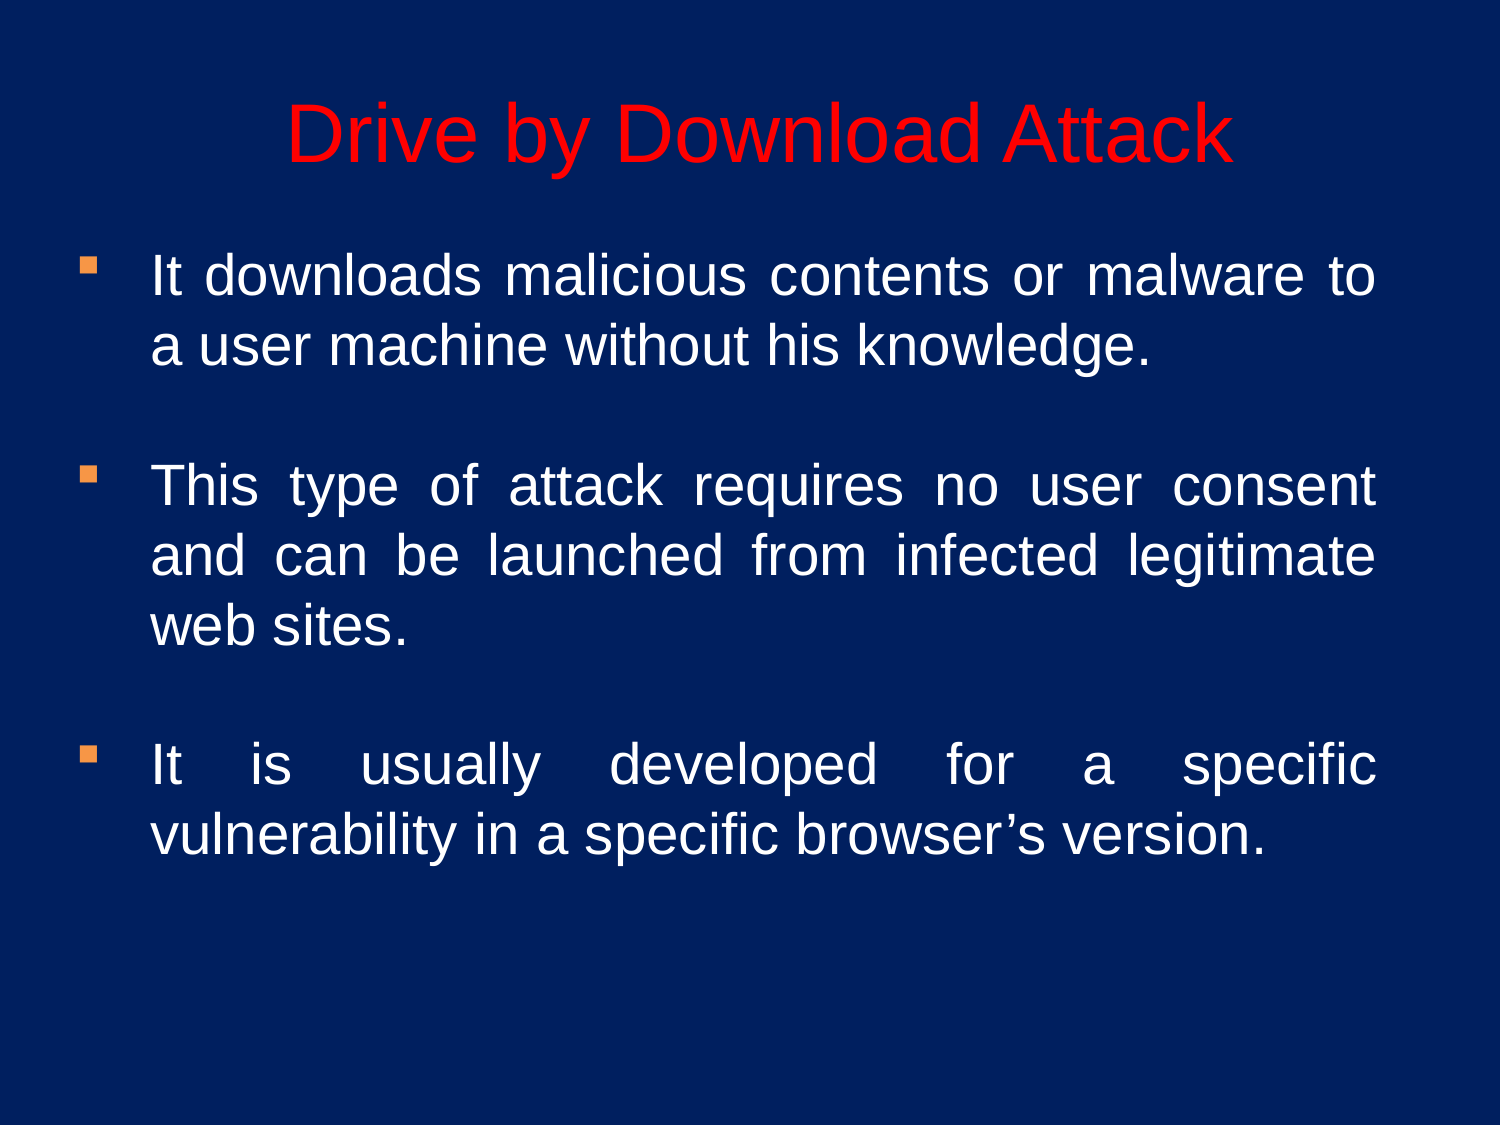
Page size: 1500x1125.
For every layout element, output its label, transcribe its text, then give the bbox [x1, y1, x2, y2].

list It downloads malicious contents or malware to a user machine without his knowledge. This type of attack requires no user consent and can be launched from infected legitimate web sites. It is usually developed for a specific vulnerability in a specific browser’s version. [75, 237, 1379, 938]
text_box Drive by Download Attack [44, 53, 1456, 179]
